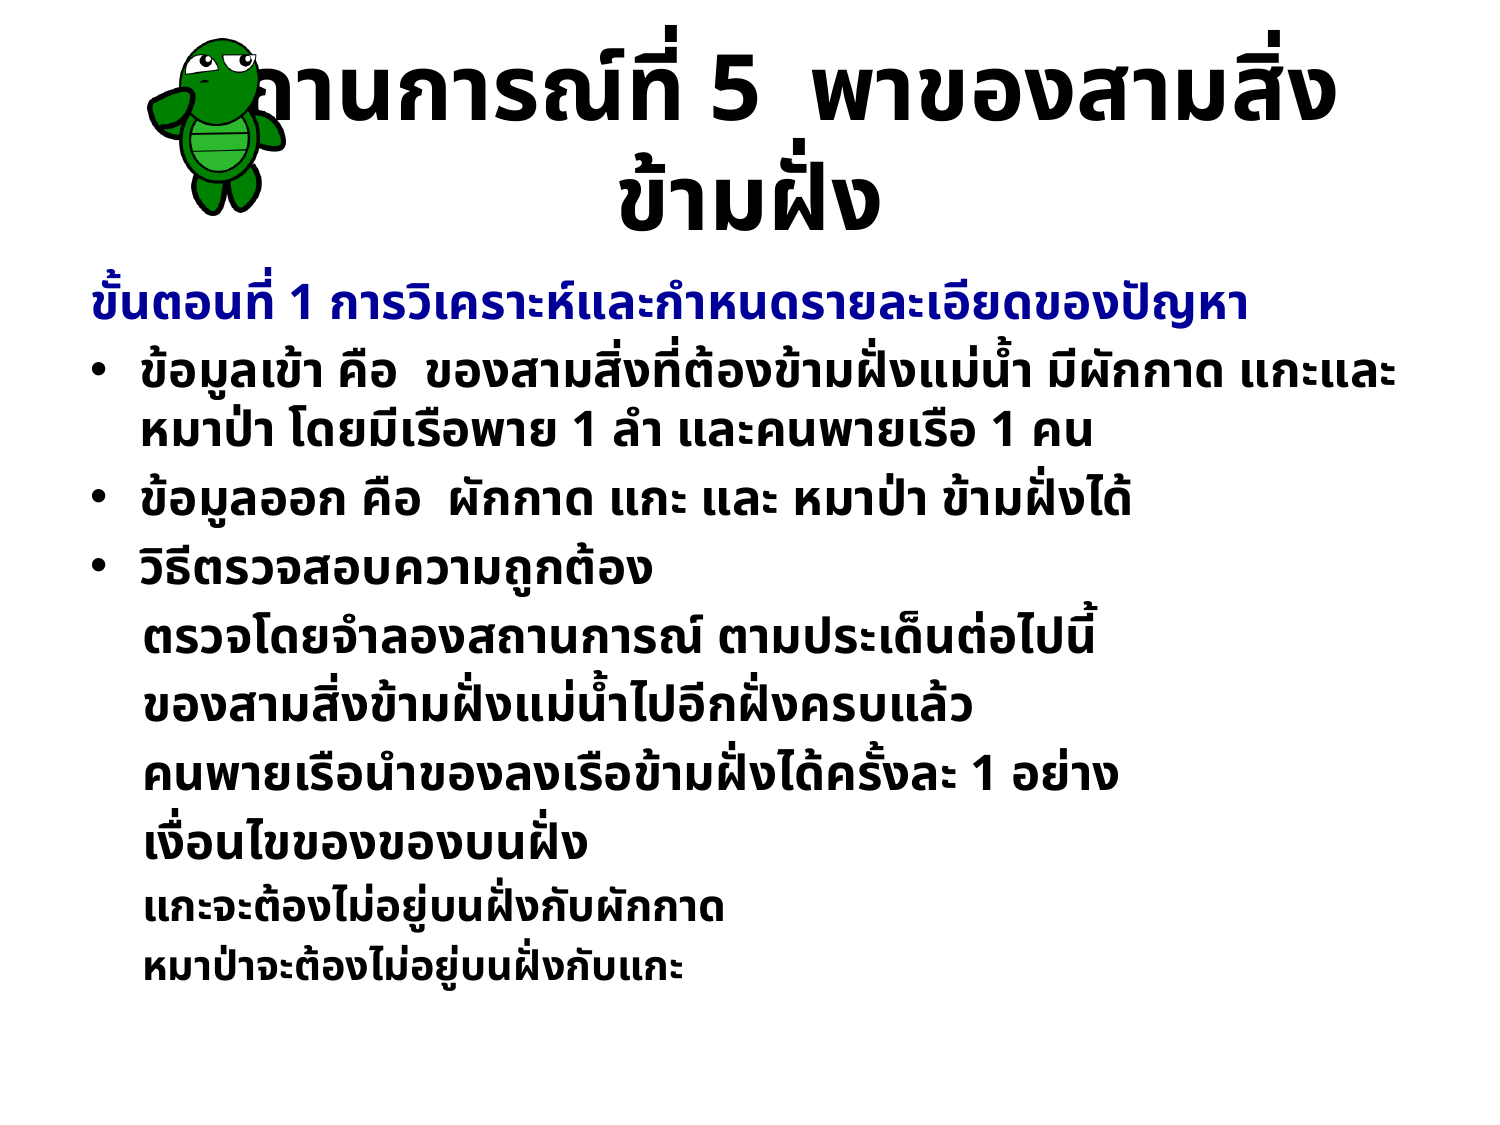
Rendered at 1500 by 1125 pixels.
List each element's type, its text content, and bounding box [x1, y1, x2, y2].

title สถานการณ์ที่ 5 พาของสามสิ่งข้ามฝั่ง [75, 45, 1425, 233]
list ขั้นตอนที่ 1 การวิเคราะห์และกำหนดรายละเอียดของปัญหา ข้อมูลเข้า คือ ของสามสิ่งที่ต้องข้ามฝั่งแม่น้ำ มีผักกาด แกะและหมาป่า โดยมีเรือพาย 1 ลำ และคนพายเรือ 1 คน ข้อมูลออก คือ ผักกาด แกะ และ หมาป่า ข้ามฝั่งได้ วิธีตรวจสอบความถูกต้อง ตรวจโดยจำลองสถานการณ์ ตามประเด็นต่อไปนี้ ของสามสิ่งข้ามฝั่งแม่น้ำไปอีกฝั่งครบแล้ว คนพายเรือนำของลงเรือข้ามฝั่งได้ครั้งละ 1 อย่าง เงื่อนไขของของบนฝั่ง แกะจะต้องไม่อยู่บนฝั่งกับผักกาด หมาป่าจะต้องไม่อยู่บนฝั่งกับแกะ [75, 262, 1425, 1106]
picture [147, 38, 286, 217]
